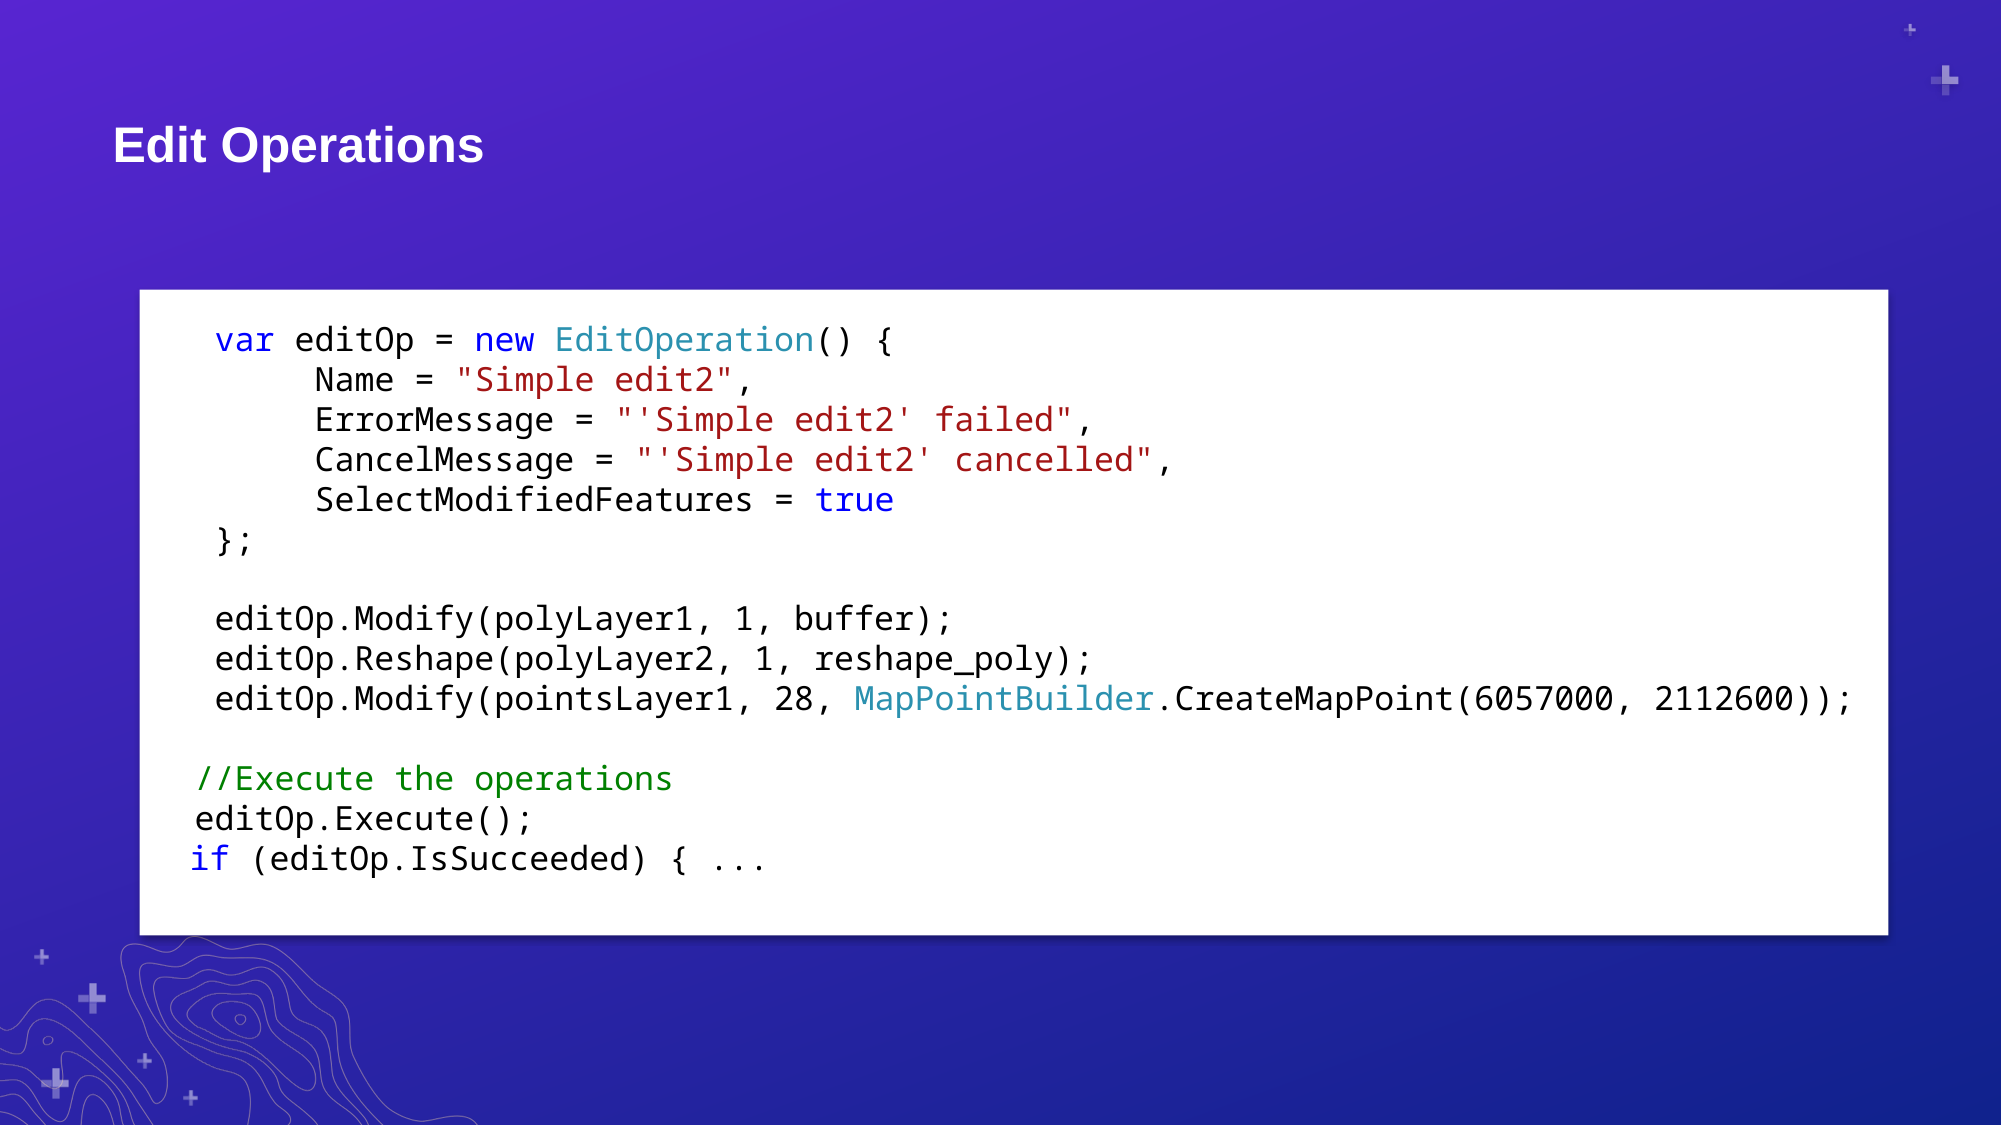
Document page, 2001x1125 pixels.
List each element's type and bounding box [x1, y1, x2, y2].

text_box [0, 0, 2000, 1125]
